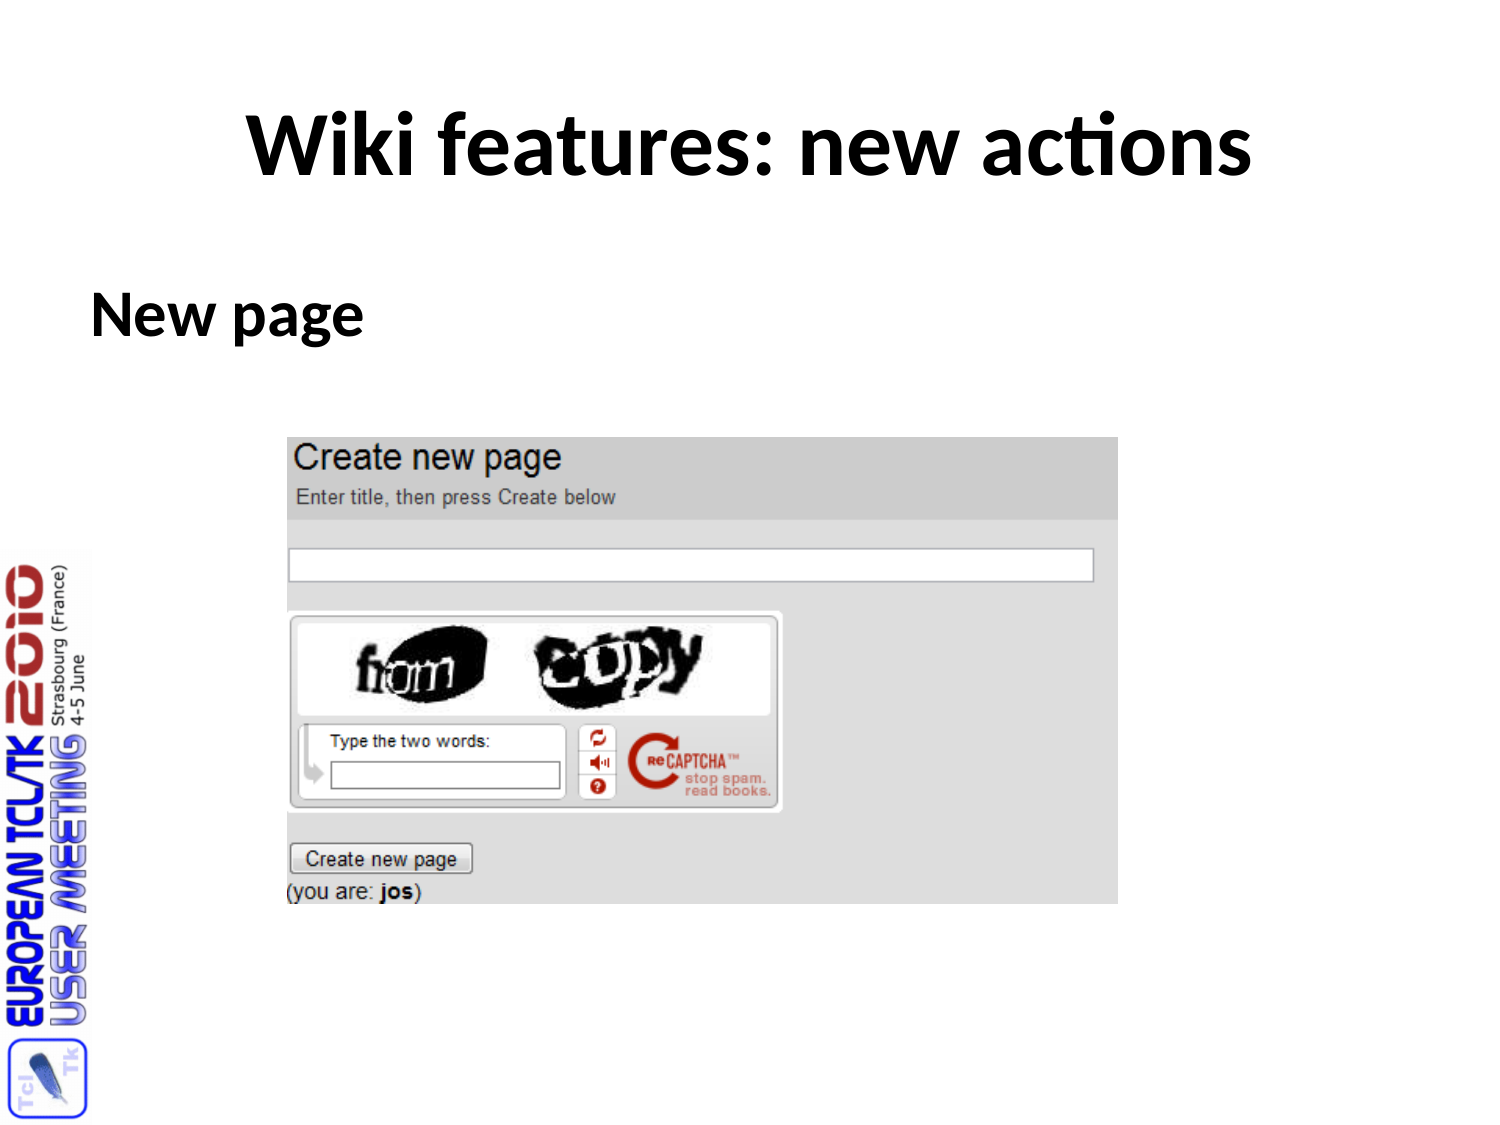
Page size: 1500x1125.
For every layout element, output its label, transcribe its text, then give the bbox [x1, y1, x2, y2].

title Wiki features: new actions [75, 45, 1425, 233]
list New page [75, 262, 1425, 1005]
picture [0, 437, 1118, 1124]
